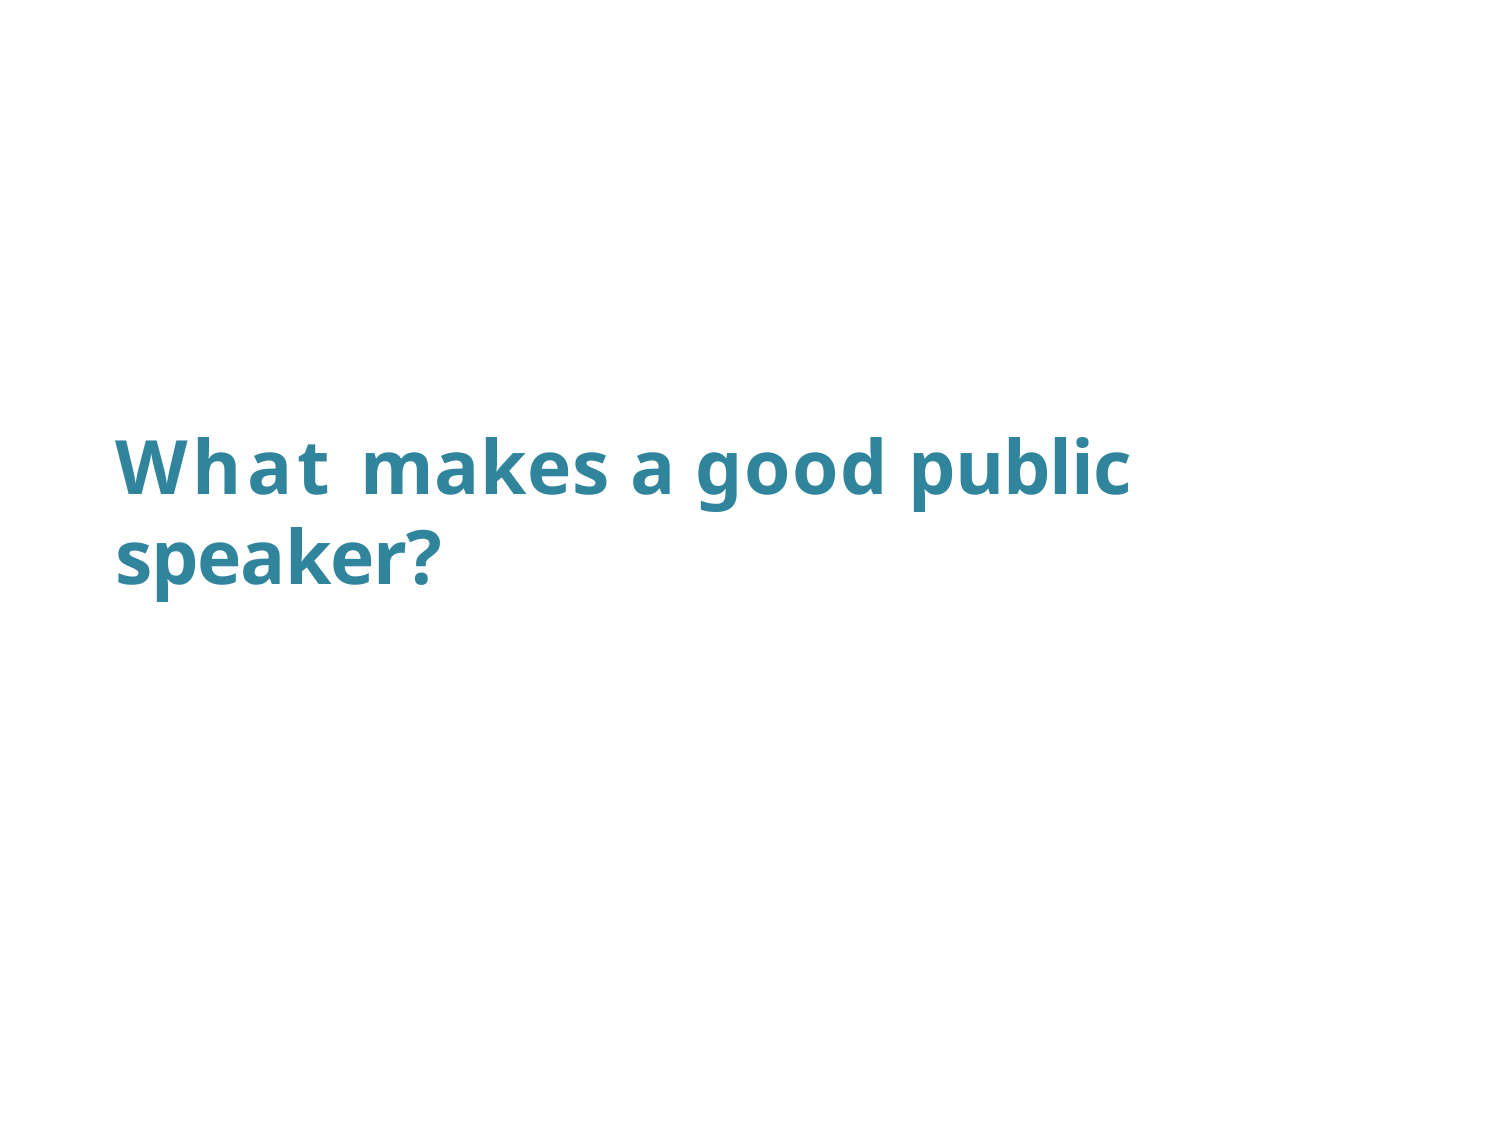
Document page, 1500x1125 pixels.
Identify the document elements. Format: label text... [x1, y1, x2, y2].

title What makes a good public speaker? [113, 417, 1369, 607]
